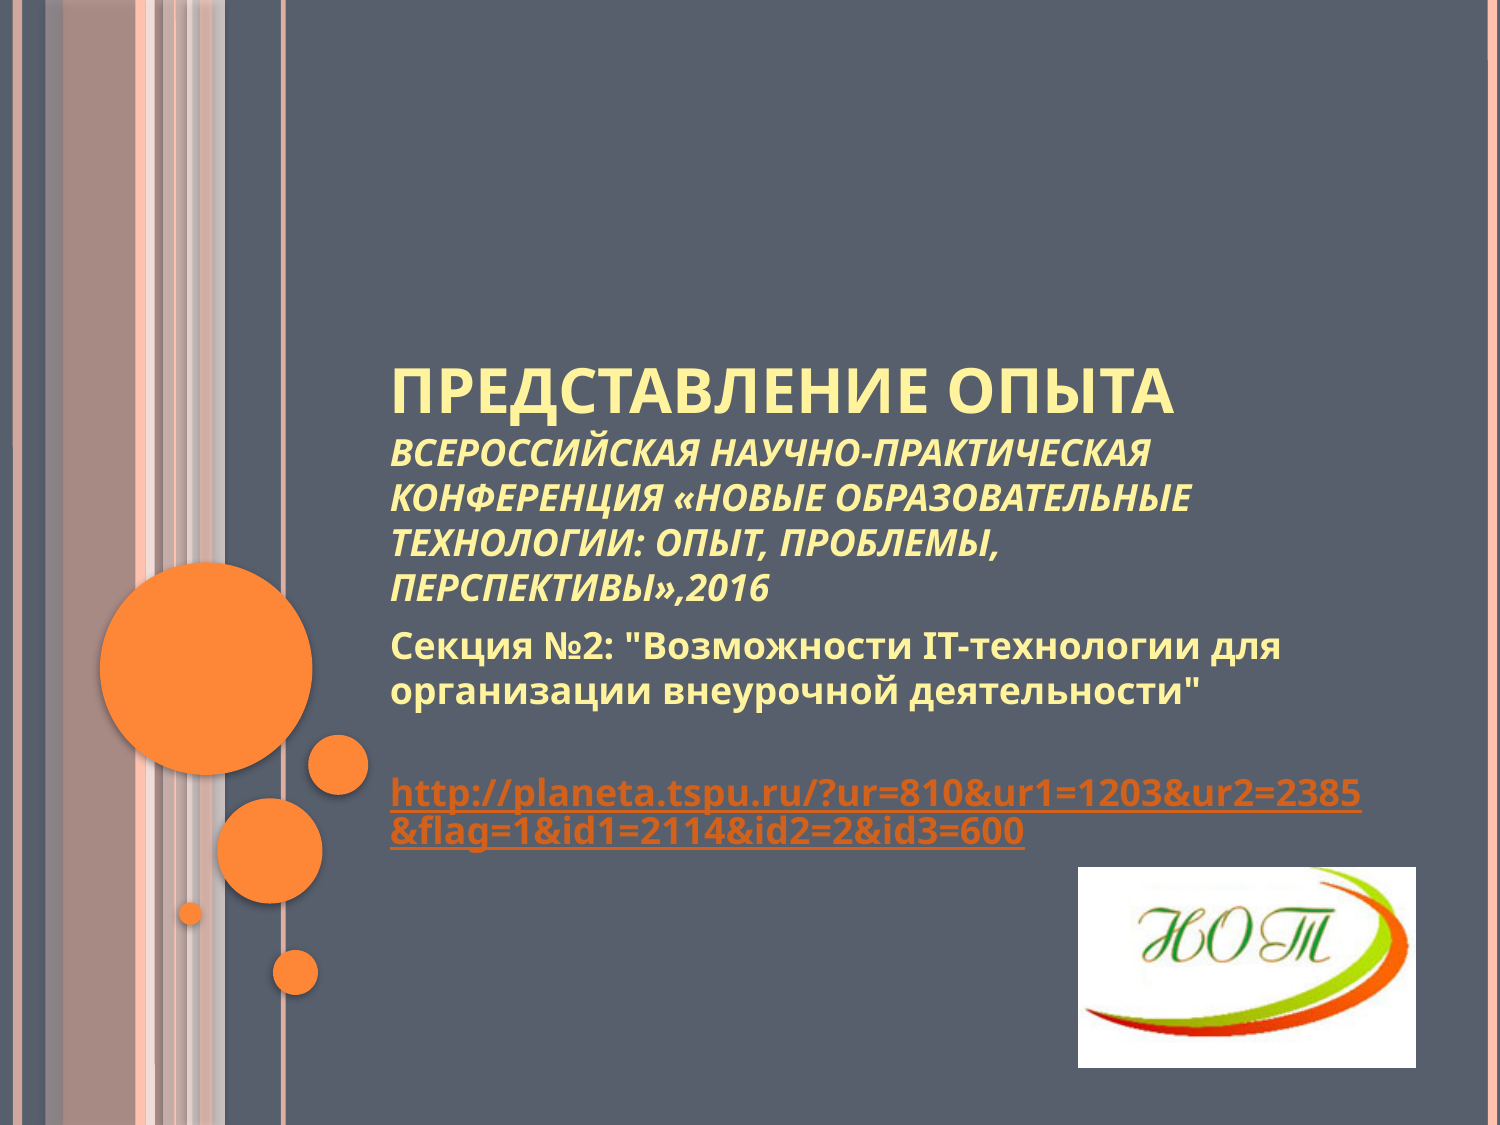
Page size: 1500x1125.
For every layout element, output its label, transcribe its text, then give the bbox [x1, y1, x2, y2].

list ВСЕРОССИЙСКая НАУЧНО-ПРАКТИЧЕСКая КОНФЕРЕНЦИЯ «НОВЫЕ ОБРАЗОВАТЕЛЬНЫЕ ТЕХНОЛОГИИ: ОПЫТ, ПРОБЛЕМЫ, ПЕРСПЕКТИВЫ»,2016 Секция №2: "Возможности IT-технологии для организации внеурочной деятельности" http://planeta.tspu.ru/?ur=810&ur1=1203&ur2=2385&flag=1&id1=2114&id2=2&id3=600 [375, 421, 1388, 891]
title ПРЕДСТАВЛЕНИЕ ОПЫТА [375, 187, 1388, 421]
picture [1077, 866, 1417, 1068]
